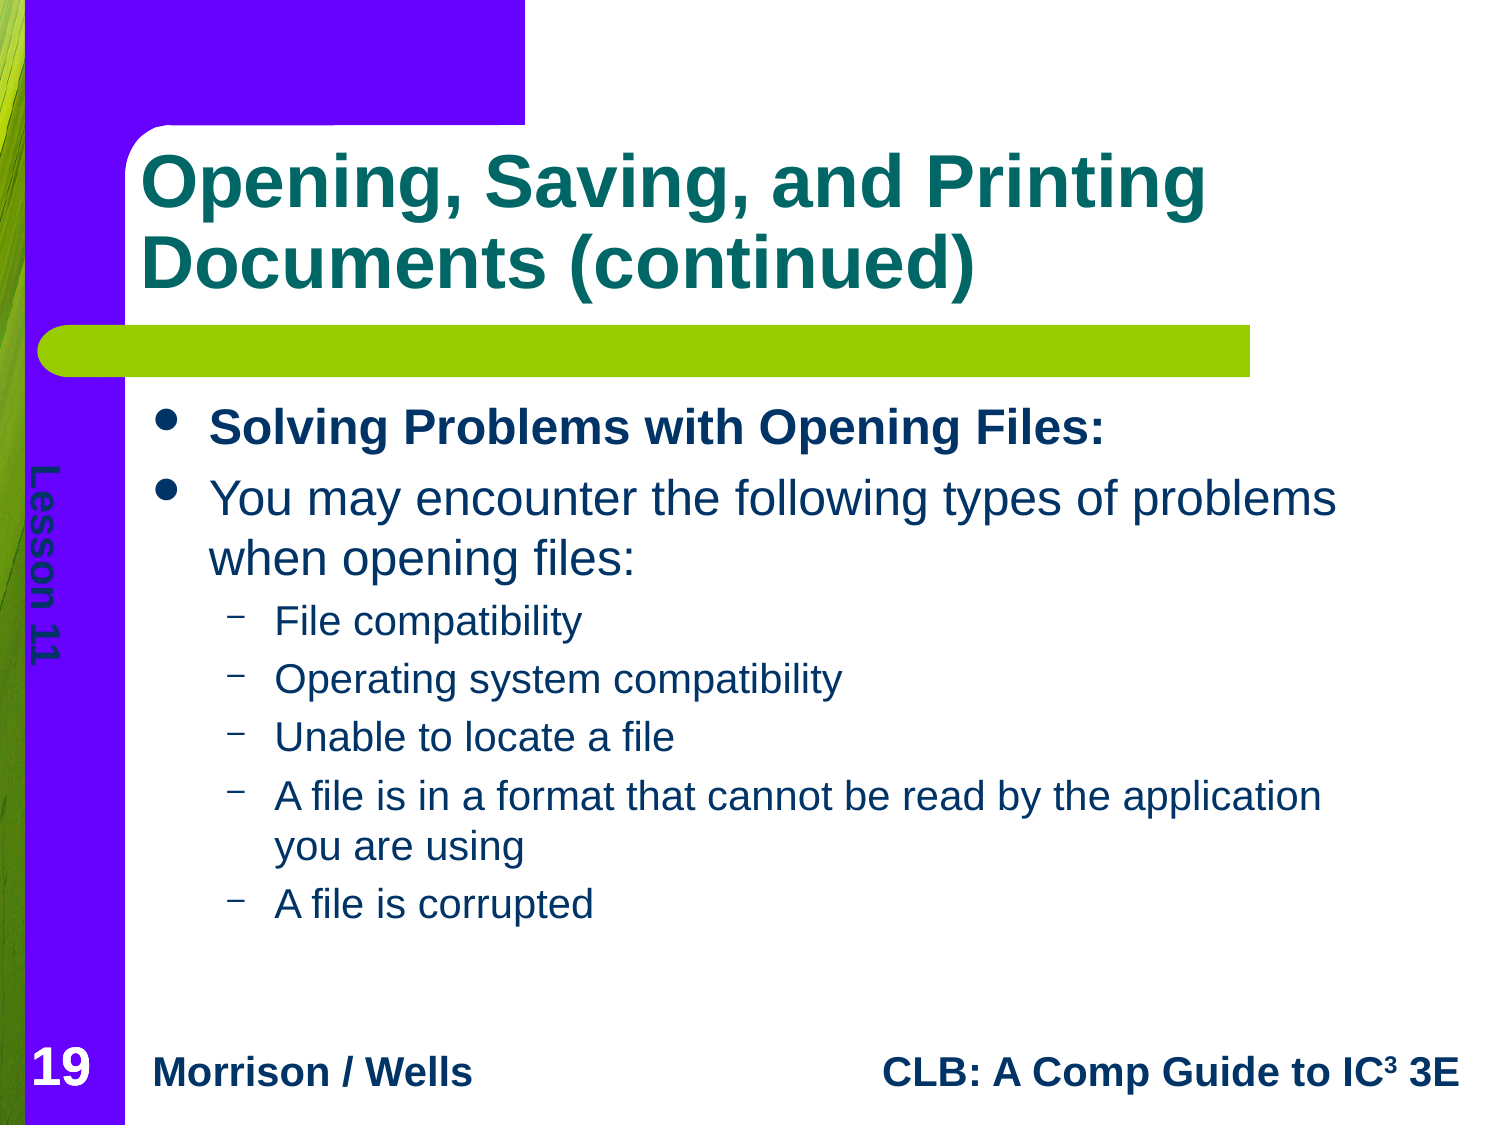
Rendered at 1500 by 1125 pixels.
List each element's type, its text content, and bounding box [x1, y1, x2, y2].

list Solving Problems with Opening Files: You may encounter the following types of problems when opening files: File compatibility Operating system compatibility Unable to locate a file A file is in a format that cannot be read by the application you are using A file is corrupted [137, 387, 1400, 999]
text_box 19 [13, 1023, 111, 1105]
title Opening, Saving, and Printing Documents (continued) [124, 124, 1463, 313]
picture [0, 0, 25, 1125]
